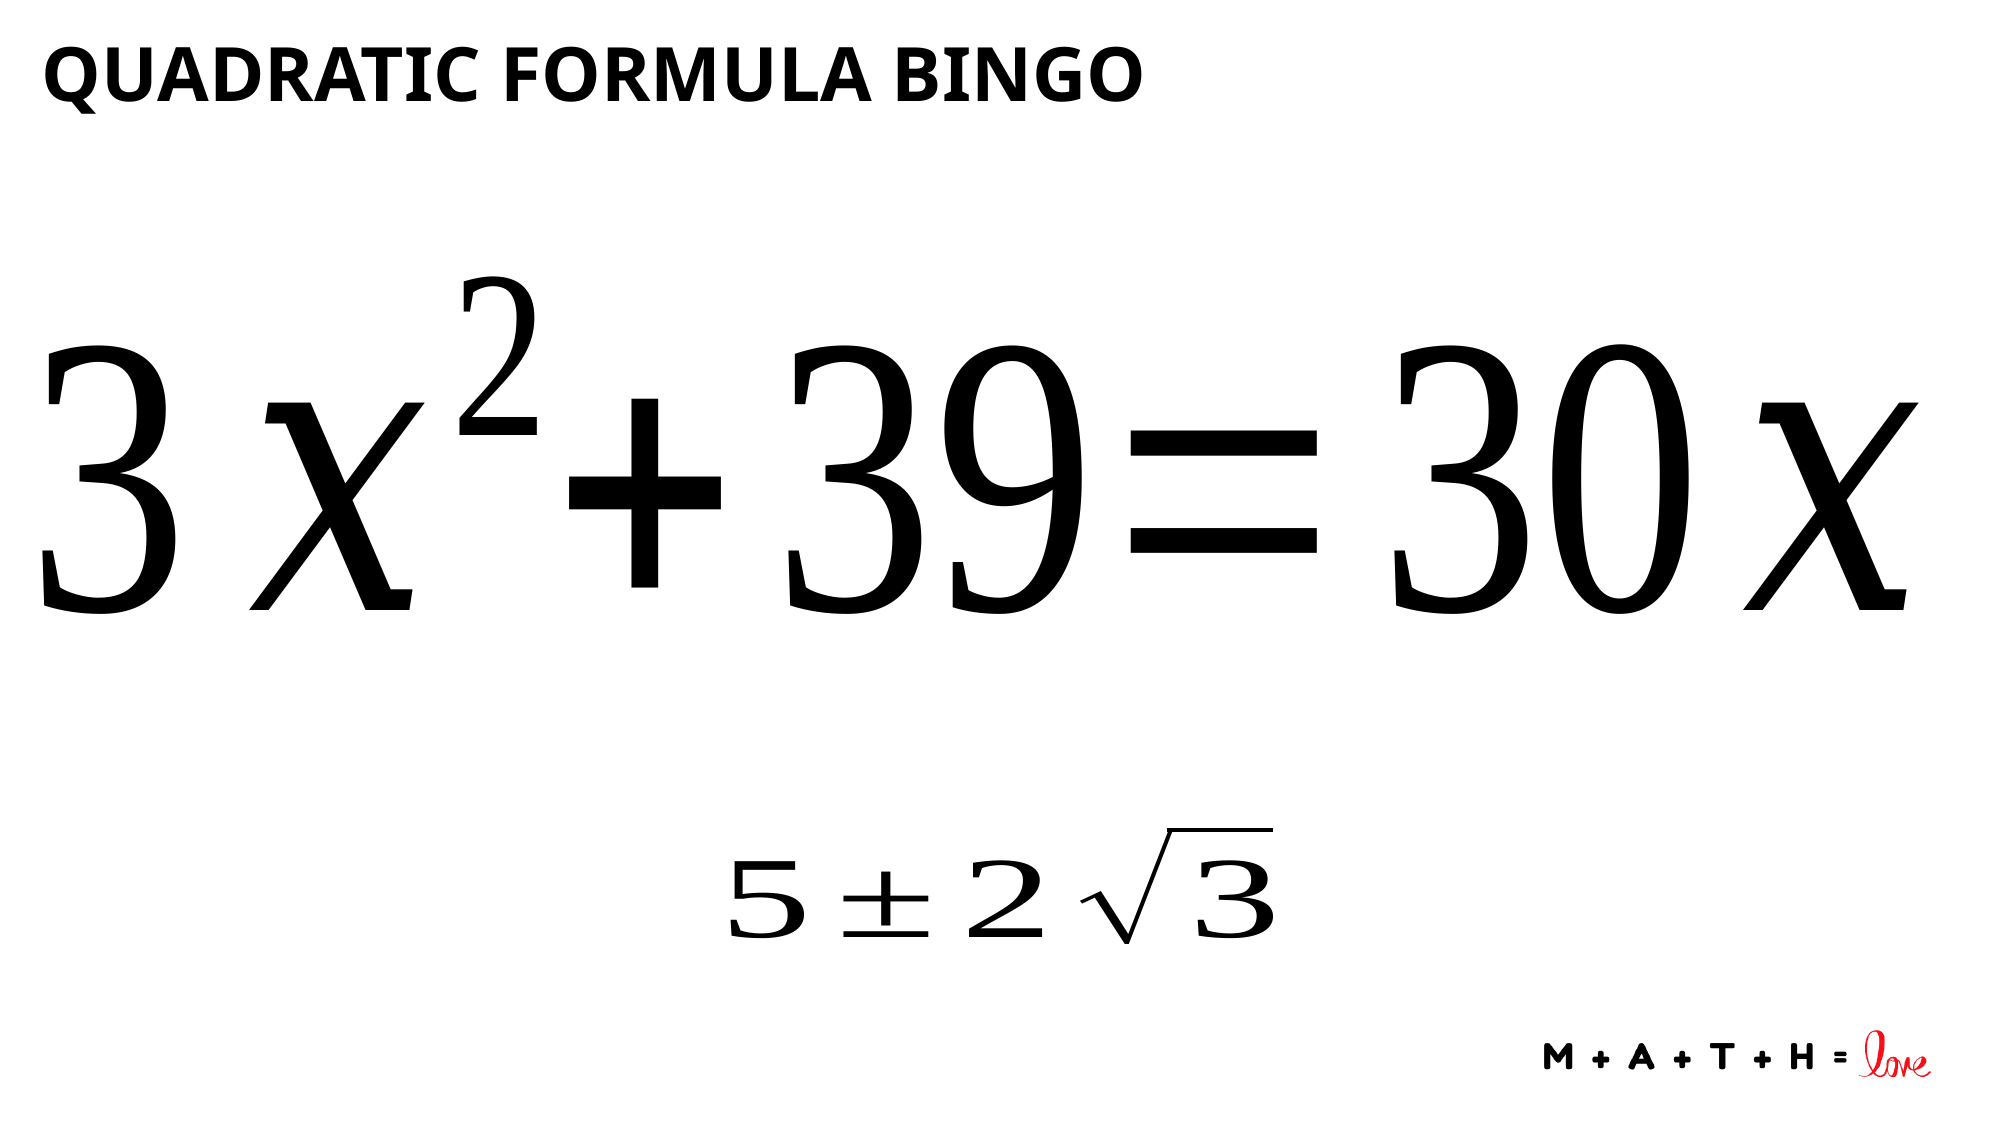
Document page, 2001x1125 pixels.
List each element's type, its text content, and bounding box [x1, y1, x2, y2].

text_box QUADRATIC FORMULA BINGO [27, 18, 1323, 124]
picture [1528, 1026, 1941, 1082]
